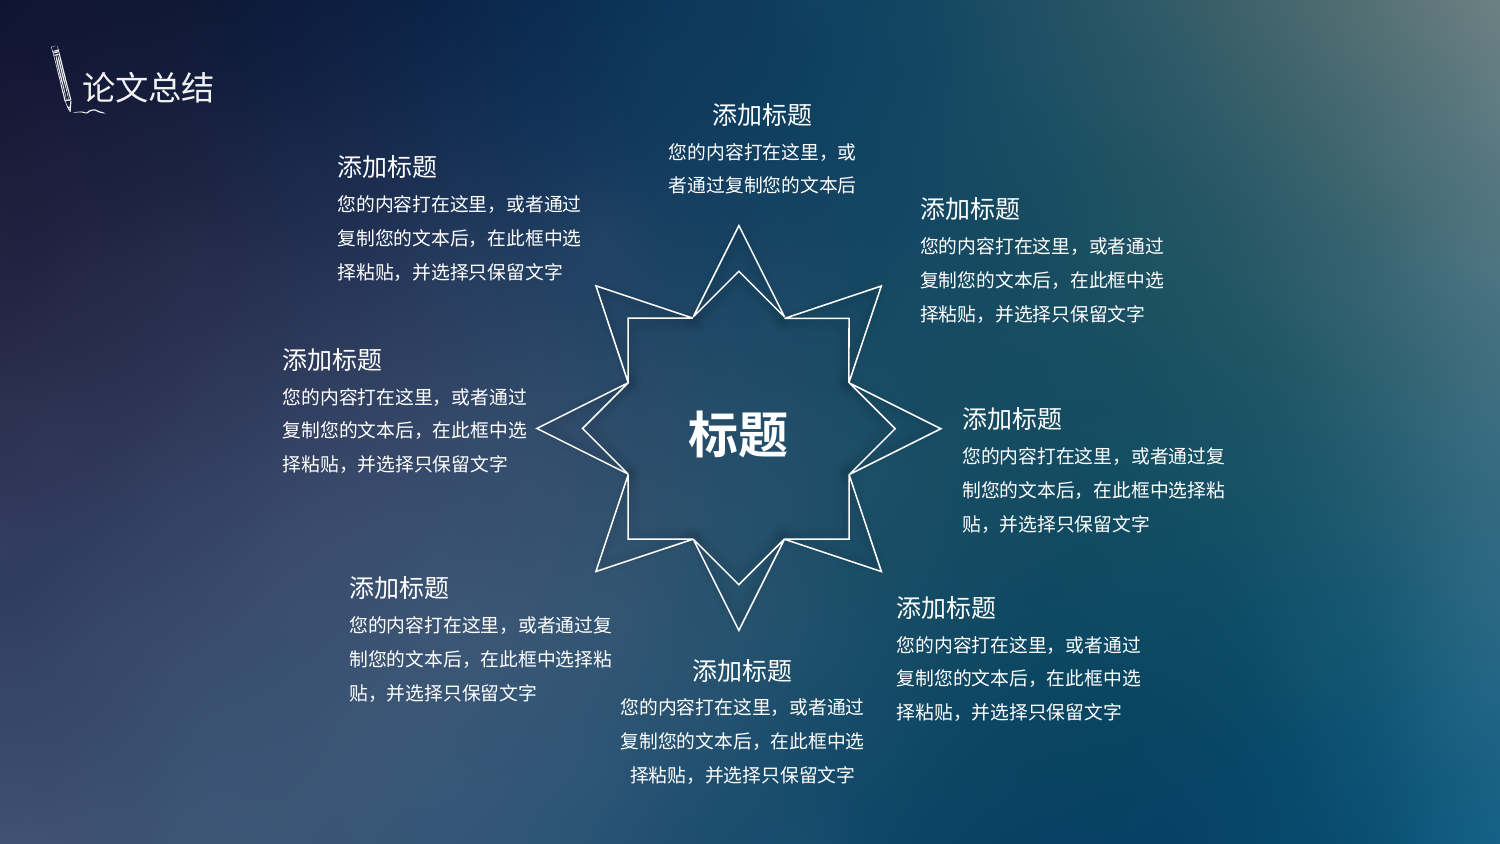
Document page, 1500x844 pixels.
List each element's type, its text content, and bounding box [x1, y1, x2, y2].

text_box 添加标题 您的内容打在这里，或者通过复制您的文本后，在此框中选择粘贴，并选择只保留文字 [322, 144, 603, 291]
text_box 添加标题 您的内容打在这里，或者通过复制您的文本后 [652, 91, 874, 205]
text_box 添加标题 您的内容打在这里，或者通过复制您的文本后，在此框中选择粘贴，并选择只保留文字 [947, 396, 1240, 543]
text_box 添加标题 您的内容打在这里，或者通过复制您的文本后，在此框中选择粘贴，并选择只保留文字 [881, 584, 1174, 731]
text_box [536, 225, 941, 631]
text_box 添加标题 您的内容打在这里，或者通过复制您的文本后，在此框中选择粘贴，并选择只保留文字 [267, 336, 536, 483]
text_box 添加标题 您的内容打在这里，或者通过复制您的文本后，在此框中选择粘贴，并选择只保留文字 [905, 186, 1183, 333]
text_box 添加标题 您的内容打在这里，或者通过复制您的文本后，在此框中选择粘贴，并选择只保留文字 [602, 647, 882, 794]
text_box 论文总结 [67, 59, 357, 115]
text_box 添加标题 您的内容打在这里，或者通过复制您的文本后，在此框中选择粘贴，并选择只保留文字 [334, 565, 637, 712]
picture [0, 0, 1500, 844]
